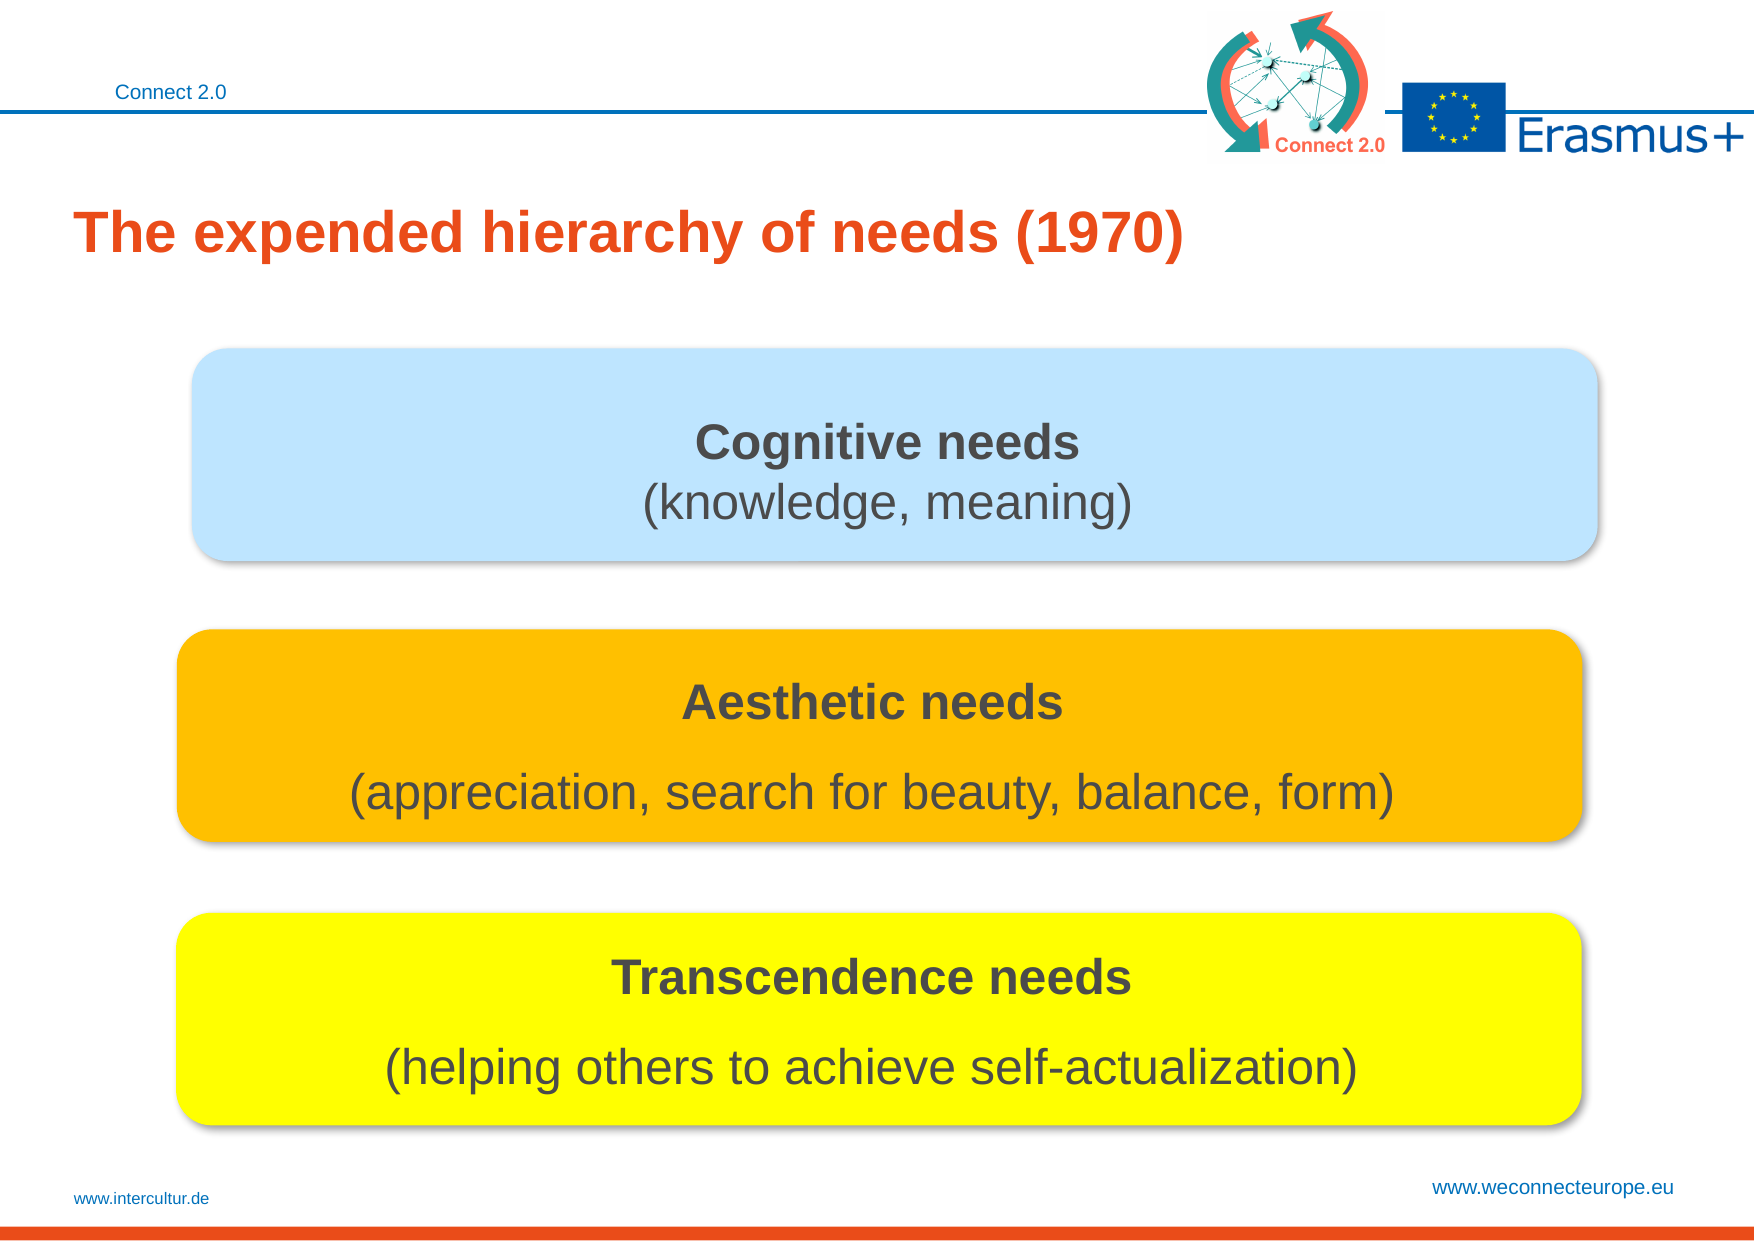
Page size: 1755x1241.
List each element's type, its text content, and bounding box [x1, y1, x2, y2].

list [73, 318, 1681, 1164]
footer Connect 2.0 [114, 70, 1084, 104]
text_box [175, 348, 1598, 1126]
picture [1207, 11, 1755, 172]
title The expended hierarchy of needs (1970) [73, 193, 1681, 302]
